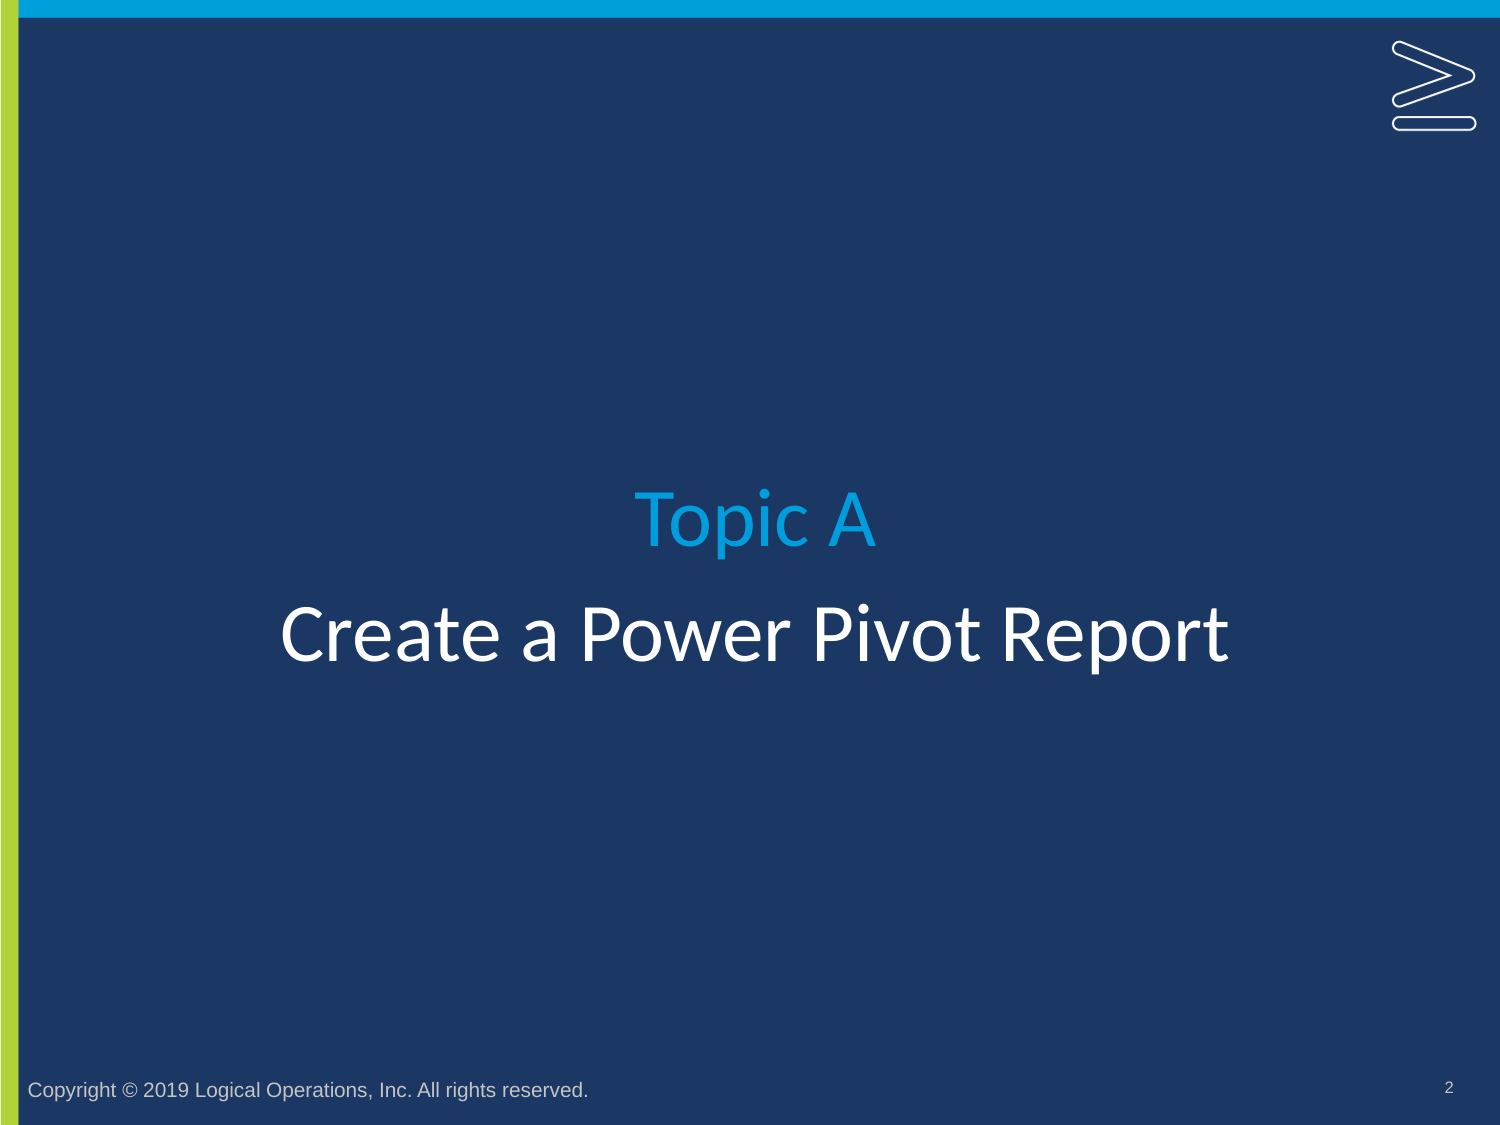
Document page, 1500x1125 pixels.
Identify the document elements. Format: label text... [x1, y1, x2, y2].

list Topic A [118, 324, 1394, 571]
slide_number 2 [1118, 1057, 1469, 1118]
picture [0, 0, 1500, 1125]
title Create a Power Pivot Report [118, 571, 1394, 795]
